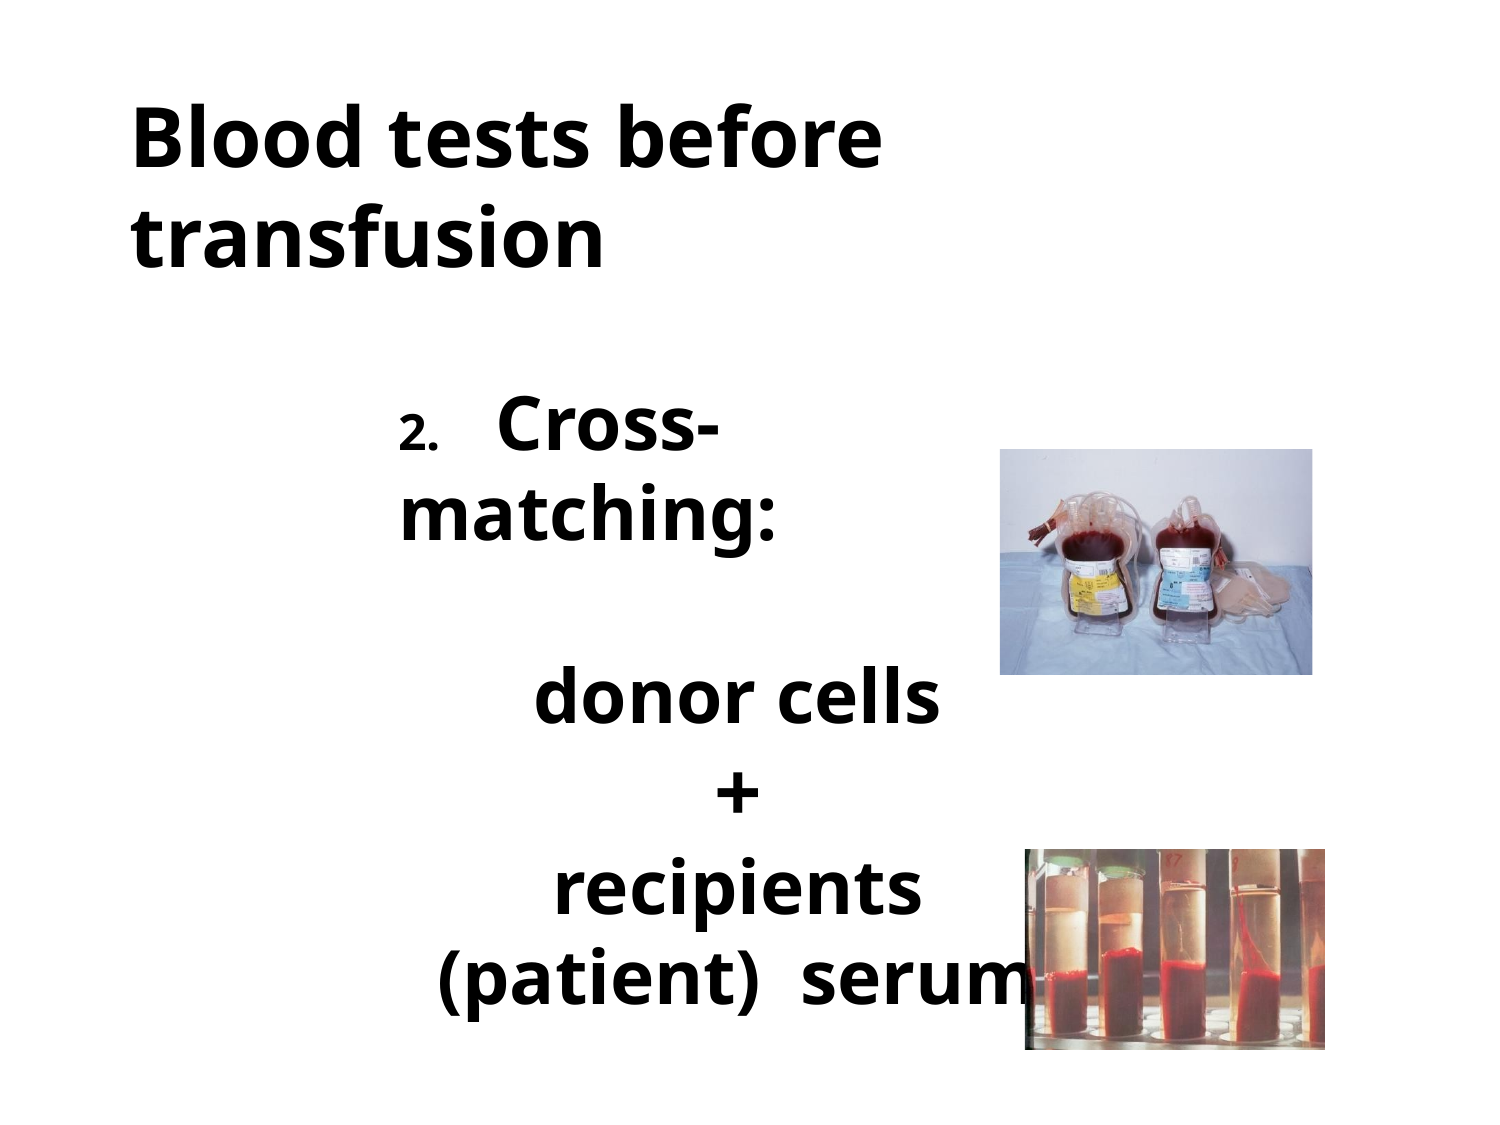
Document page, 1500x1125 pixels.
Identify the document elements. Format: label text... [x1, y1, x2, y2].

text_box [1024, 849, 1325, 1050]
text_box 2. Cross-matching: donor cells + recipients (patient) serum [388, 375, 1087, 1020]
title Blood tests before transfusion [119, 21, 1381, 285]
text_box [999, 449, 1313, 675]
